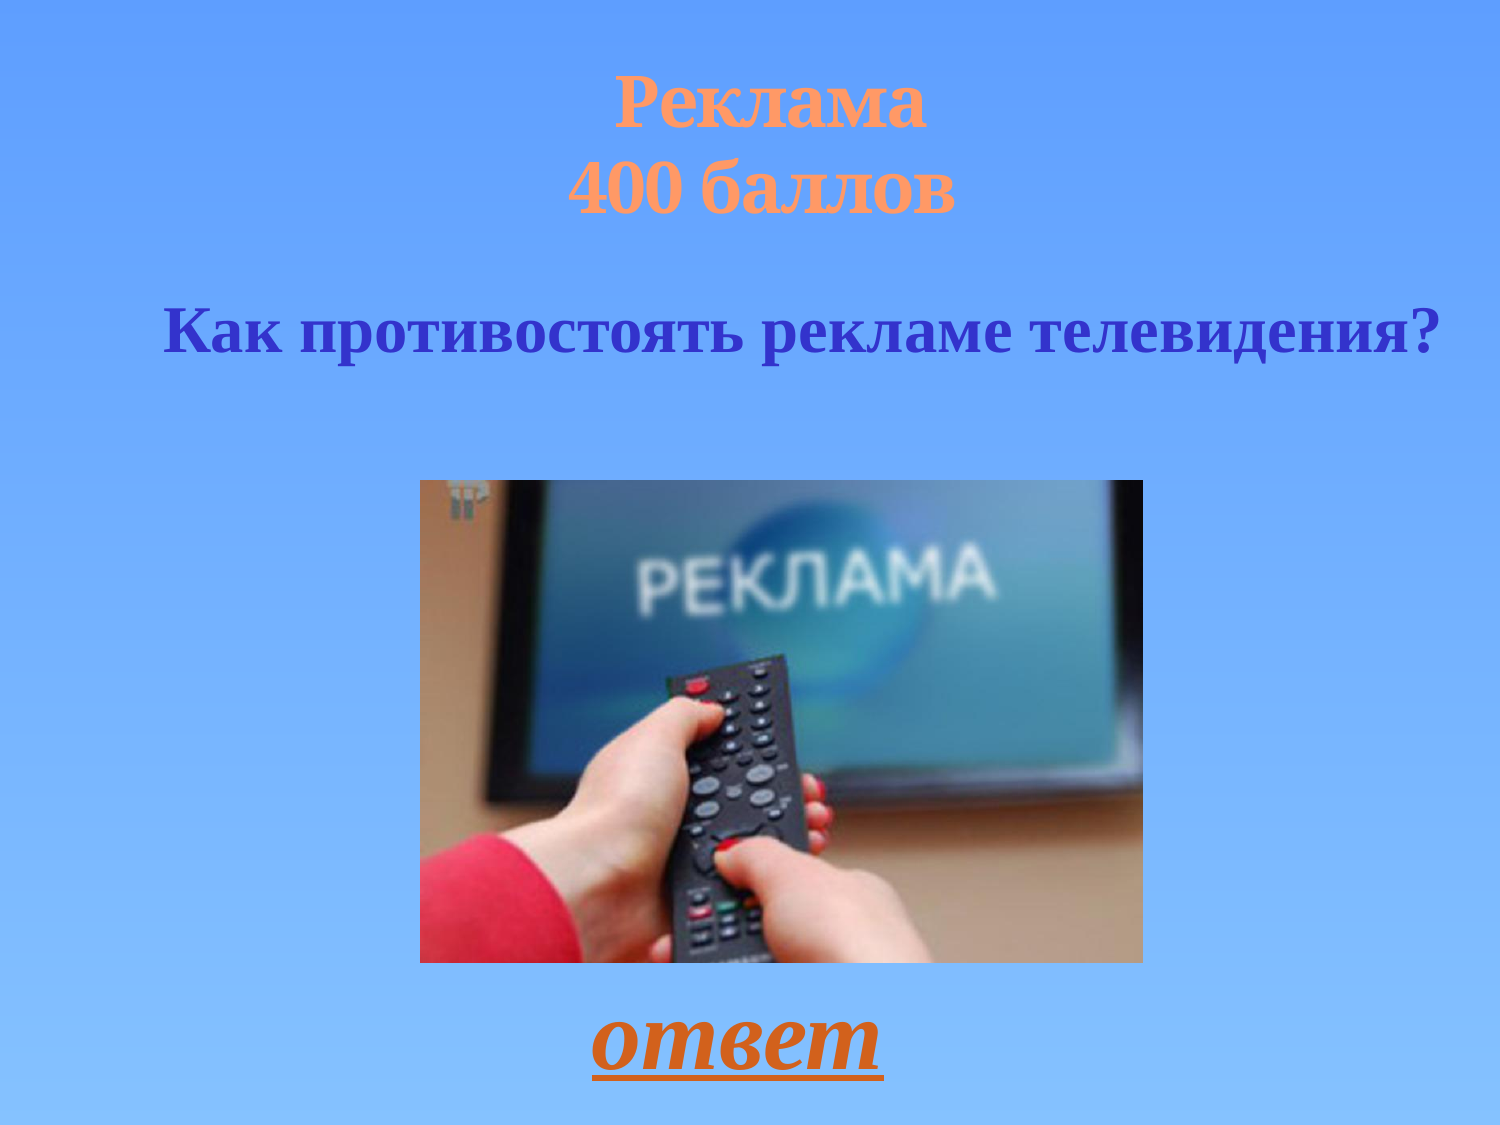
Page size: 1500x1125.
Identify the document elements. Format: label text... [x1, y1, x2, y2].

text_box [68, 246, 1404, 382]
title Реклама 400 баллов [26, 47, 1500, 236]
text_box Как противостоять рекламе телевидения? [133, 278, 1475, 484]
text_box ответ [577, 973, 899, 1098]
picture [420, 480, 1143, 963]
